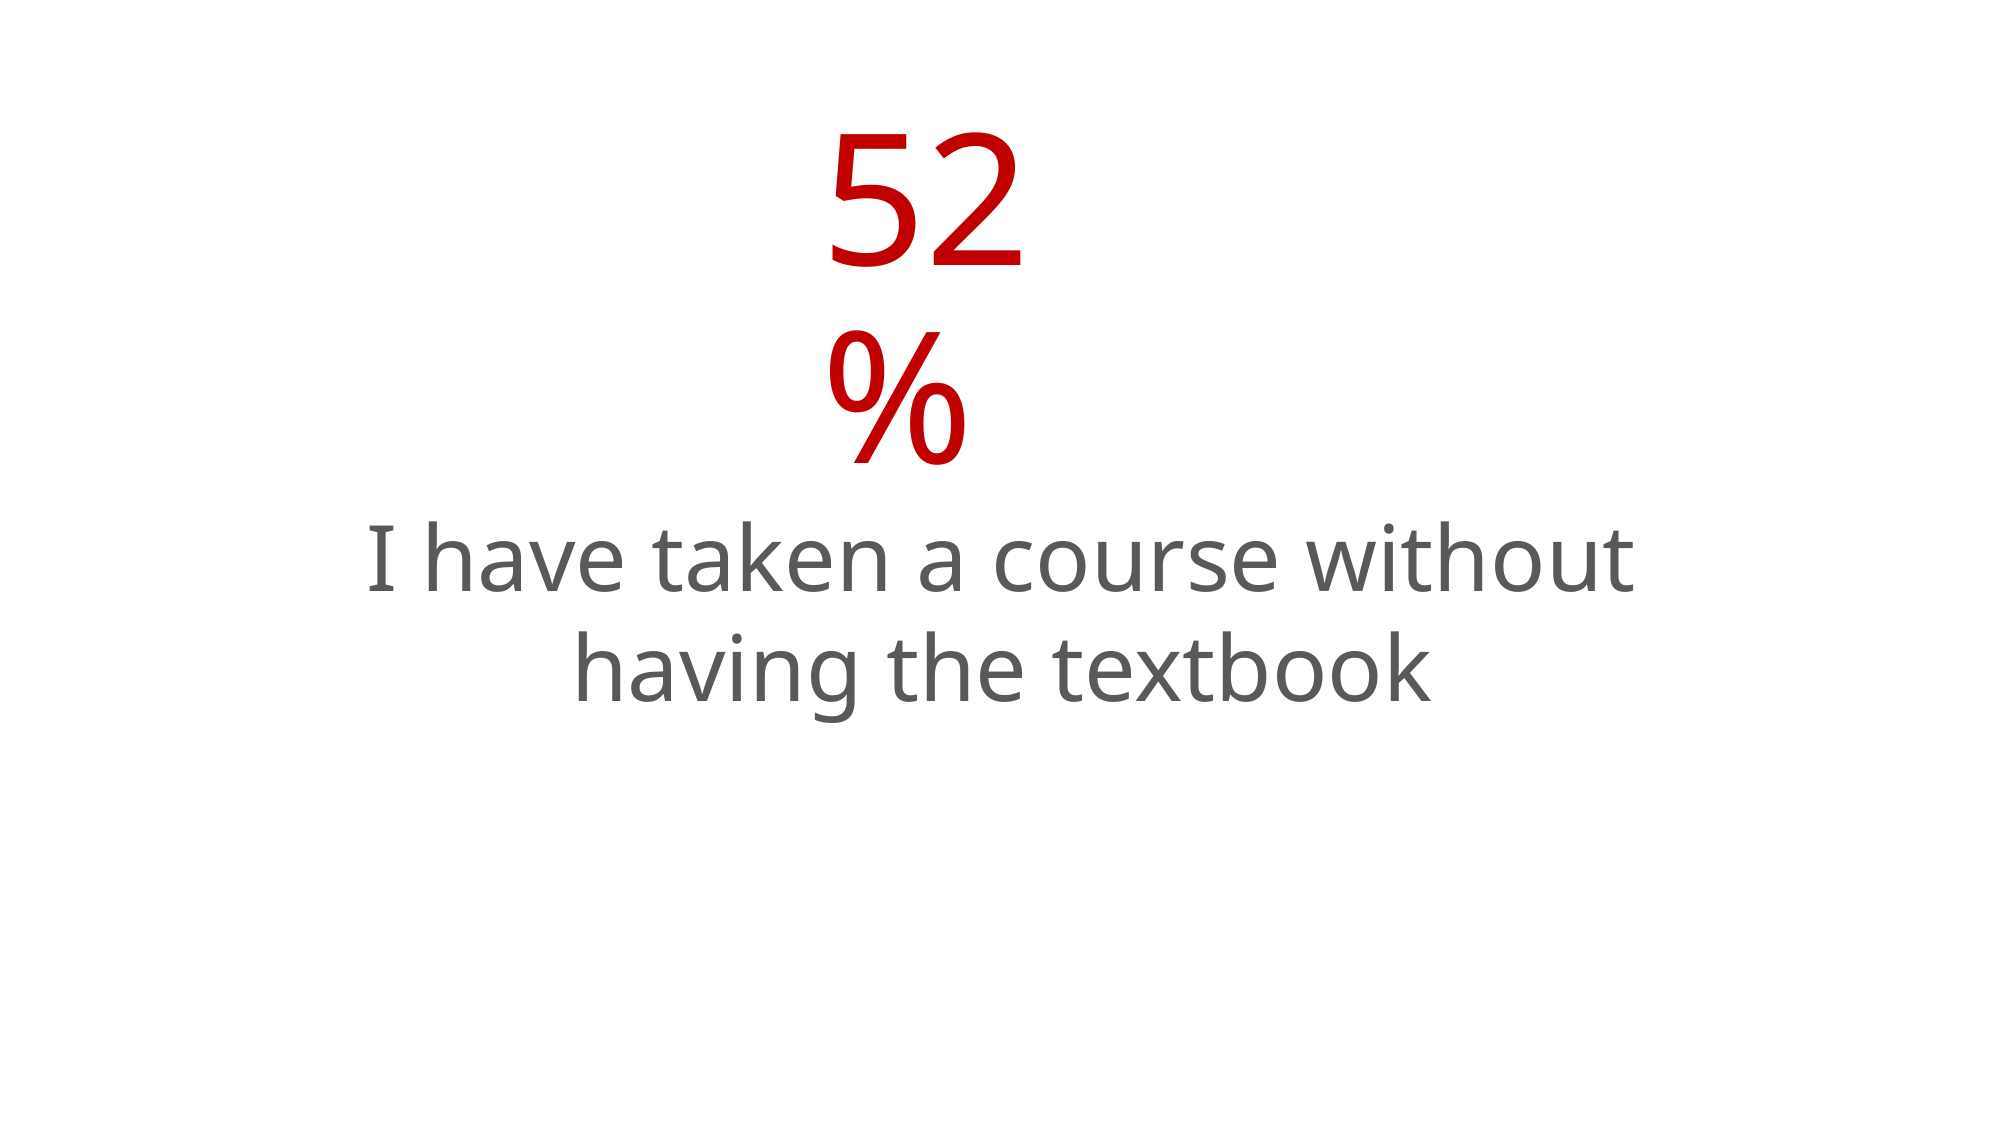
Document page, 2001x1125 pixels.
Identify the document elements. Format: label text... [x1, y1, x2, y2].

text_box I have taken a course without having the textbook [306, 492, 1697, 728]
title 52% [806, 196, 1198, 414]
